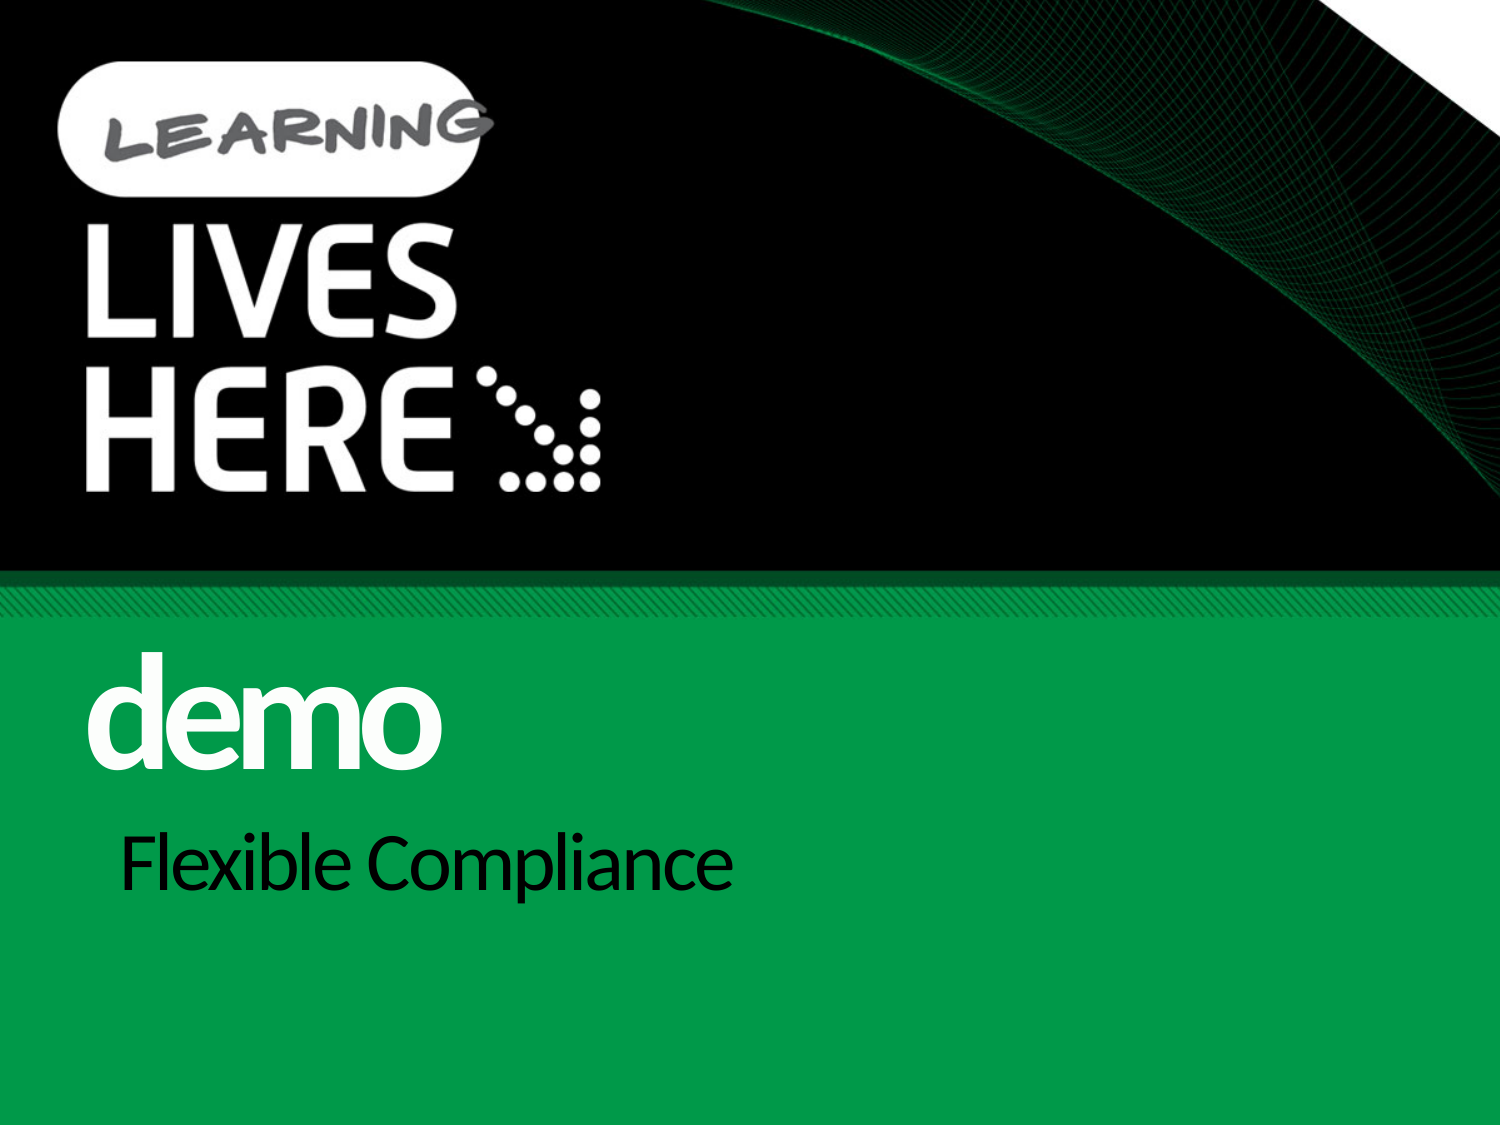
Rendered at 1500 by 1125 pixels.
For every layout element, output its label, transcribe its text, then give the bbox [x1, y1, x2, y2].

list demo [83, 625, 1344, 800]
picture [0, 0, 1500, 1125]
title Flexible Compliance [119, 818, 1375, 943]
